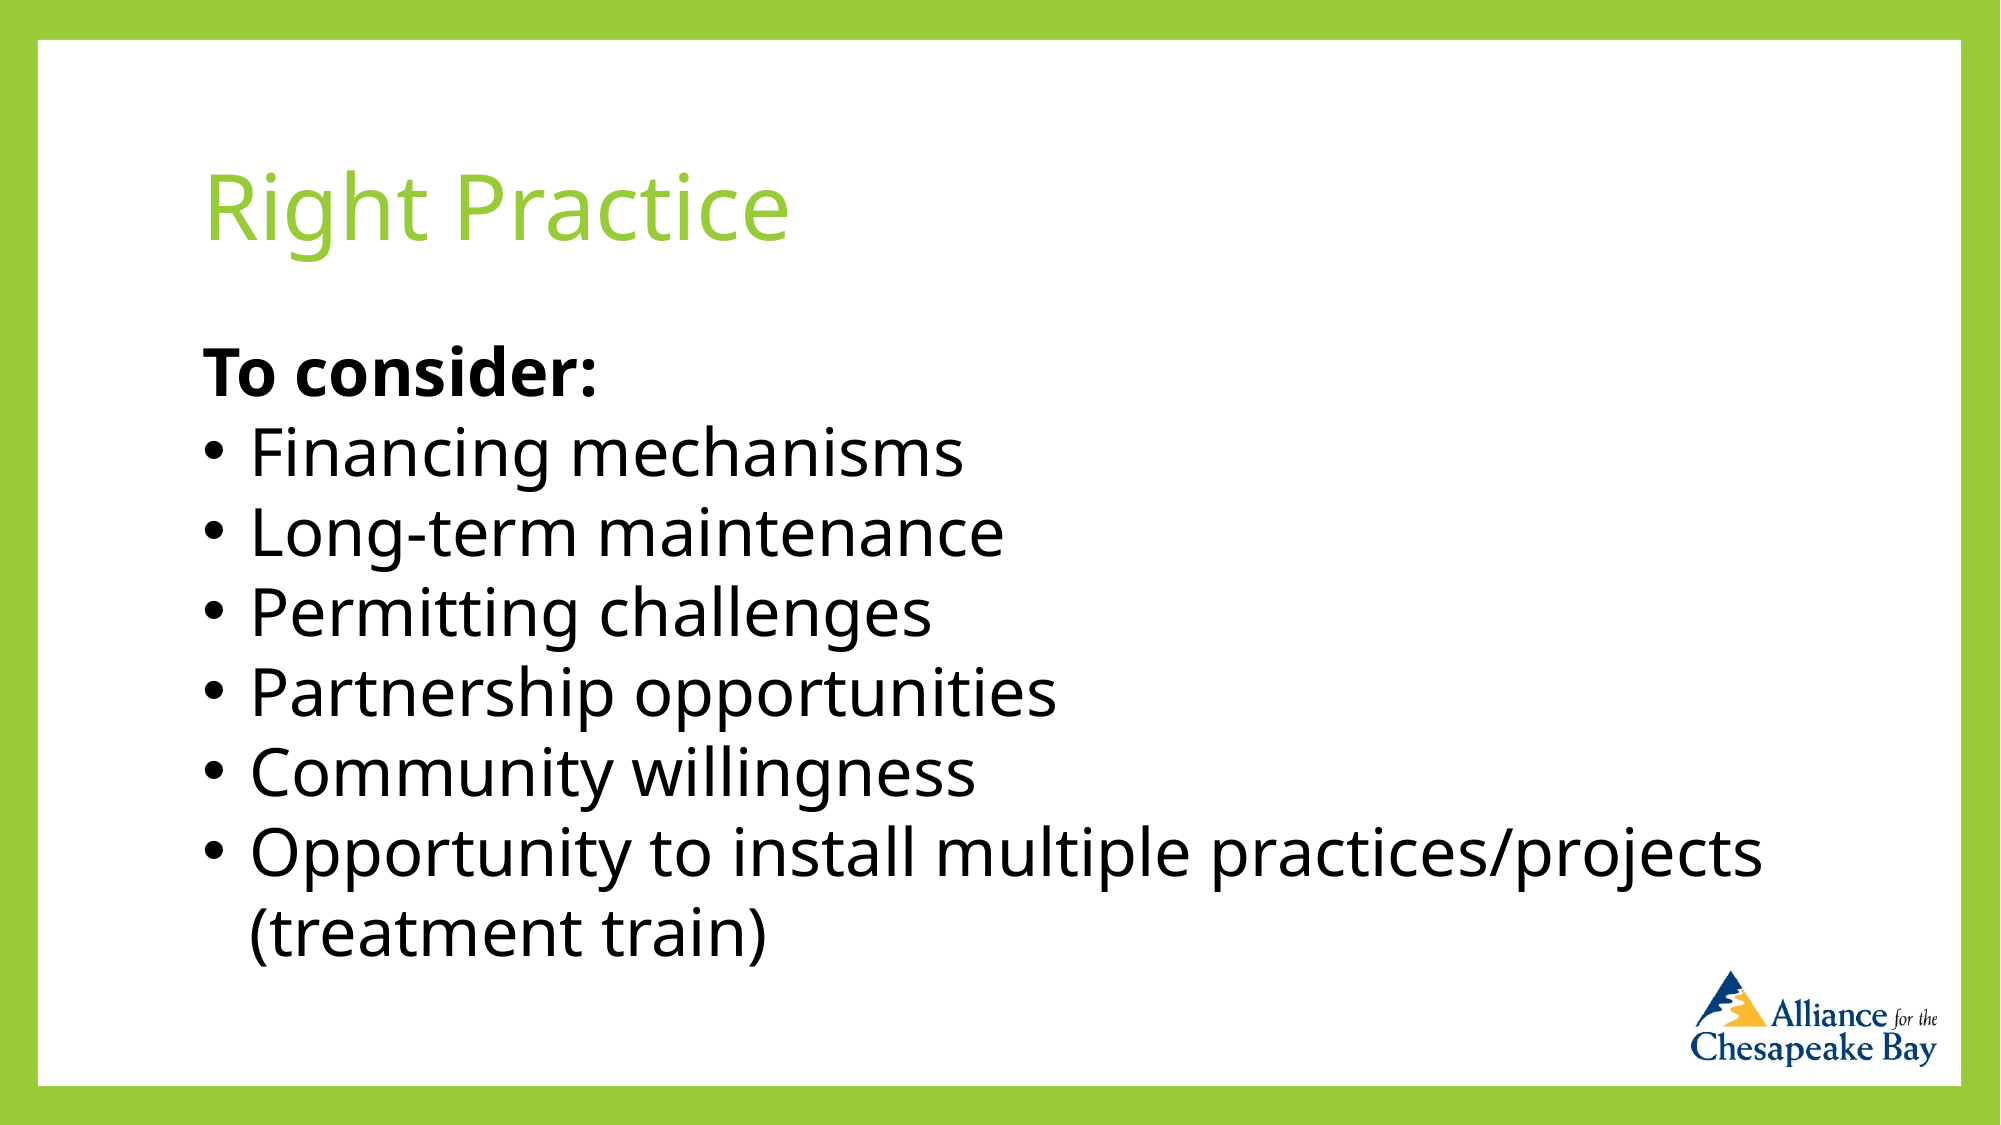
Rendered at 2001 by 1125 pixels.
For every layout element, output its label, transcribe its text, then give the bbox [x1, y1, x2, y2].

title Right Practice [187, 99, 1808, 322]
text_box To consider: Financing mechanisms Long-term maintenance Permitting challenges Partnership opportunities Community willingness Opportunity to install multiple practices/projects (treatment train) [187, 322, 1899, 977]
picture [1691, 970, 1937, 1067]
